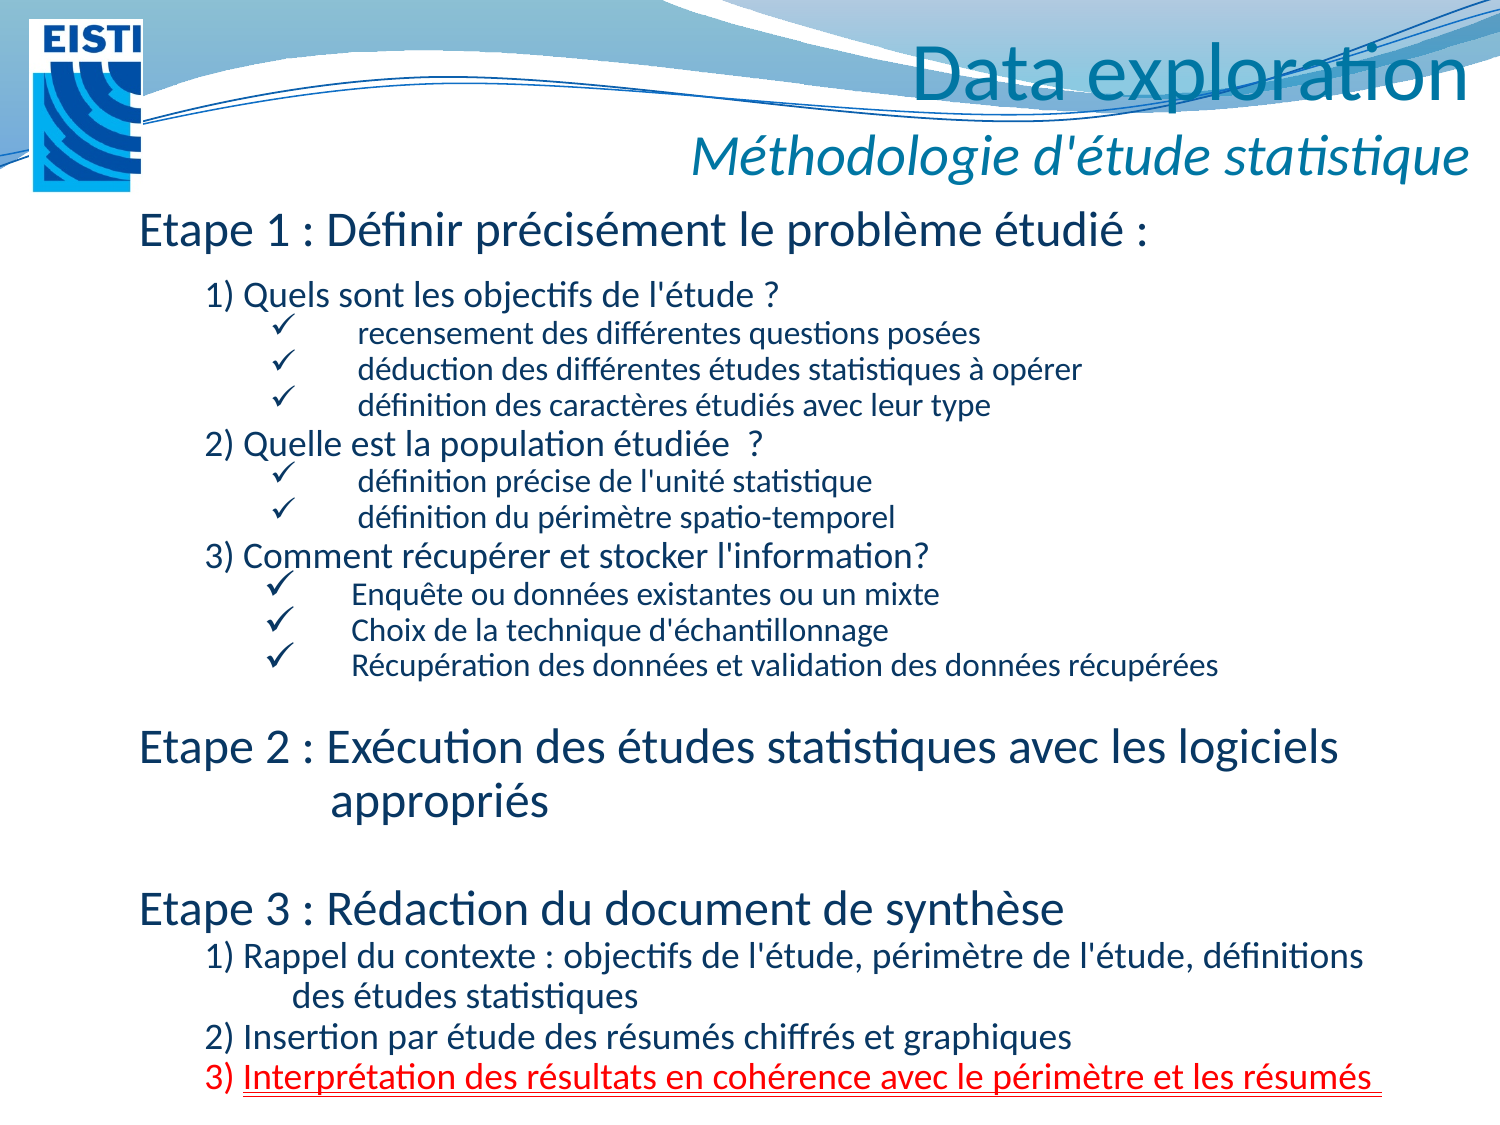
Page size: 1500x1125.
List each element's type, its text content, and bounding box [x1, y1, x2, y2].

text_box Etape 1 : Définir précisément le problème étudié : 1) Quels sont les objectifs de l'étude ? recensement des différentes questions posées déduction des différentes études statistiques à opérer définition des caractères étudiés avec leur type 2) Quelle est la population étudiée ? définition précise de l'unité statistique définition du périmètre spatio-temporel 3) Comment récupérer et stocker l'information? Enquête ou données existantes ou un mixte Choix de la technique d'échantillonnage Récupération des données et validation des données récupérées Etape 2 : Exécution des études statistiques avec les logiciels appropriés Etape 3 : Rédaction du document de synthèse 1) Rappel du contexte : objectifs de l'étude, périmètre de l'étude, définitions des études statistiques 2) Insertion par étude des résumés chiffrés et graphiques 3) Interprétation des résultats en cohérence avec le périmètre et les résumés [123, 196, 1435, 1125]
picture [29, 19, 143, 195]
title Data exploration Méthodologie d'étude statistique [229, 0, 1471, 188]
